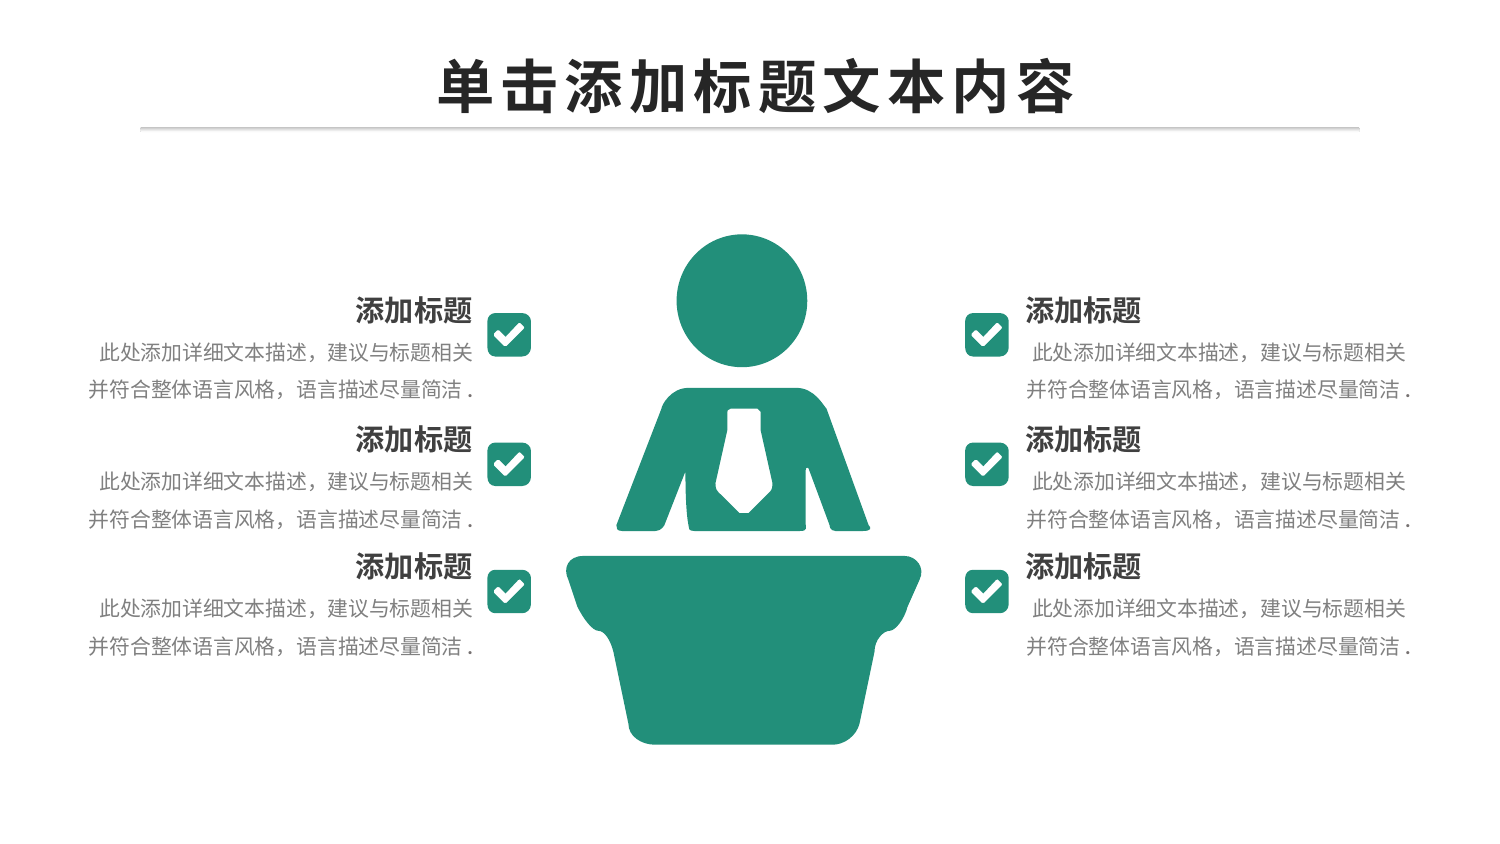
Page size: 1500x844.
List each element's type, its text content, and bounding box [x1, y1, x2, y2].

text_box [616, 234, 872, 532]
text_box 添加标题 此处添加详细文本描述，建议与标题相关并符合整体语言风格，语言描述尽量简洁. [85, 421, 473, 532]
text_box [566, 555, 922, 745]
text_box [487, 442, 531, 487]
text_box 添加标题 此处添加详细文本描述，建议与标题相关并符合整体语言风格，语言描述尽量简洁. [1024, 421, 1413, 532]
text_box 添加标题 此处添加详细文本描述，建议与标题相关并符合整体语言风格，语言描述尽量简洁. [1024, 291, 1413, 402]
text_box 单击添加标题文本内容 [265, 44, 1246, 126]
text_box [965, 442, 1009, 487]
text_box [965, 569, 1009, 614]
text_box [487, 569, 531, 614]
text_box 添加标题 此处添加详细文本描述，建议与标题相关并符合整体语言风格，语言描述尽量简洁. [85, 291, 473, 402]
text_box [965, 313, 1009, 357]
text_box 添加标题 此处添加详细文本描述，建议与标题相关并符合整体语言风格，语言描述尽量简洁. [85, 548, 473, 659]
text_box 添加标题 此处添加详细文本描述，建议与标题相关并符合整体语言风格，语言描述尽量简洁. [1024, 548, 1413, 659]
text_box [487, 313, 531, 357]
